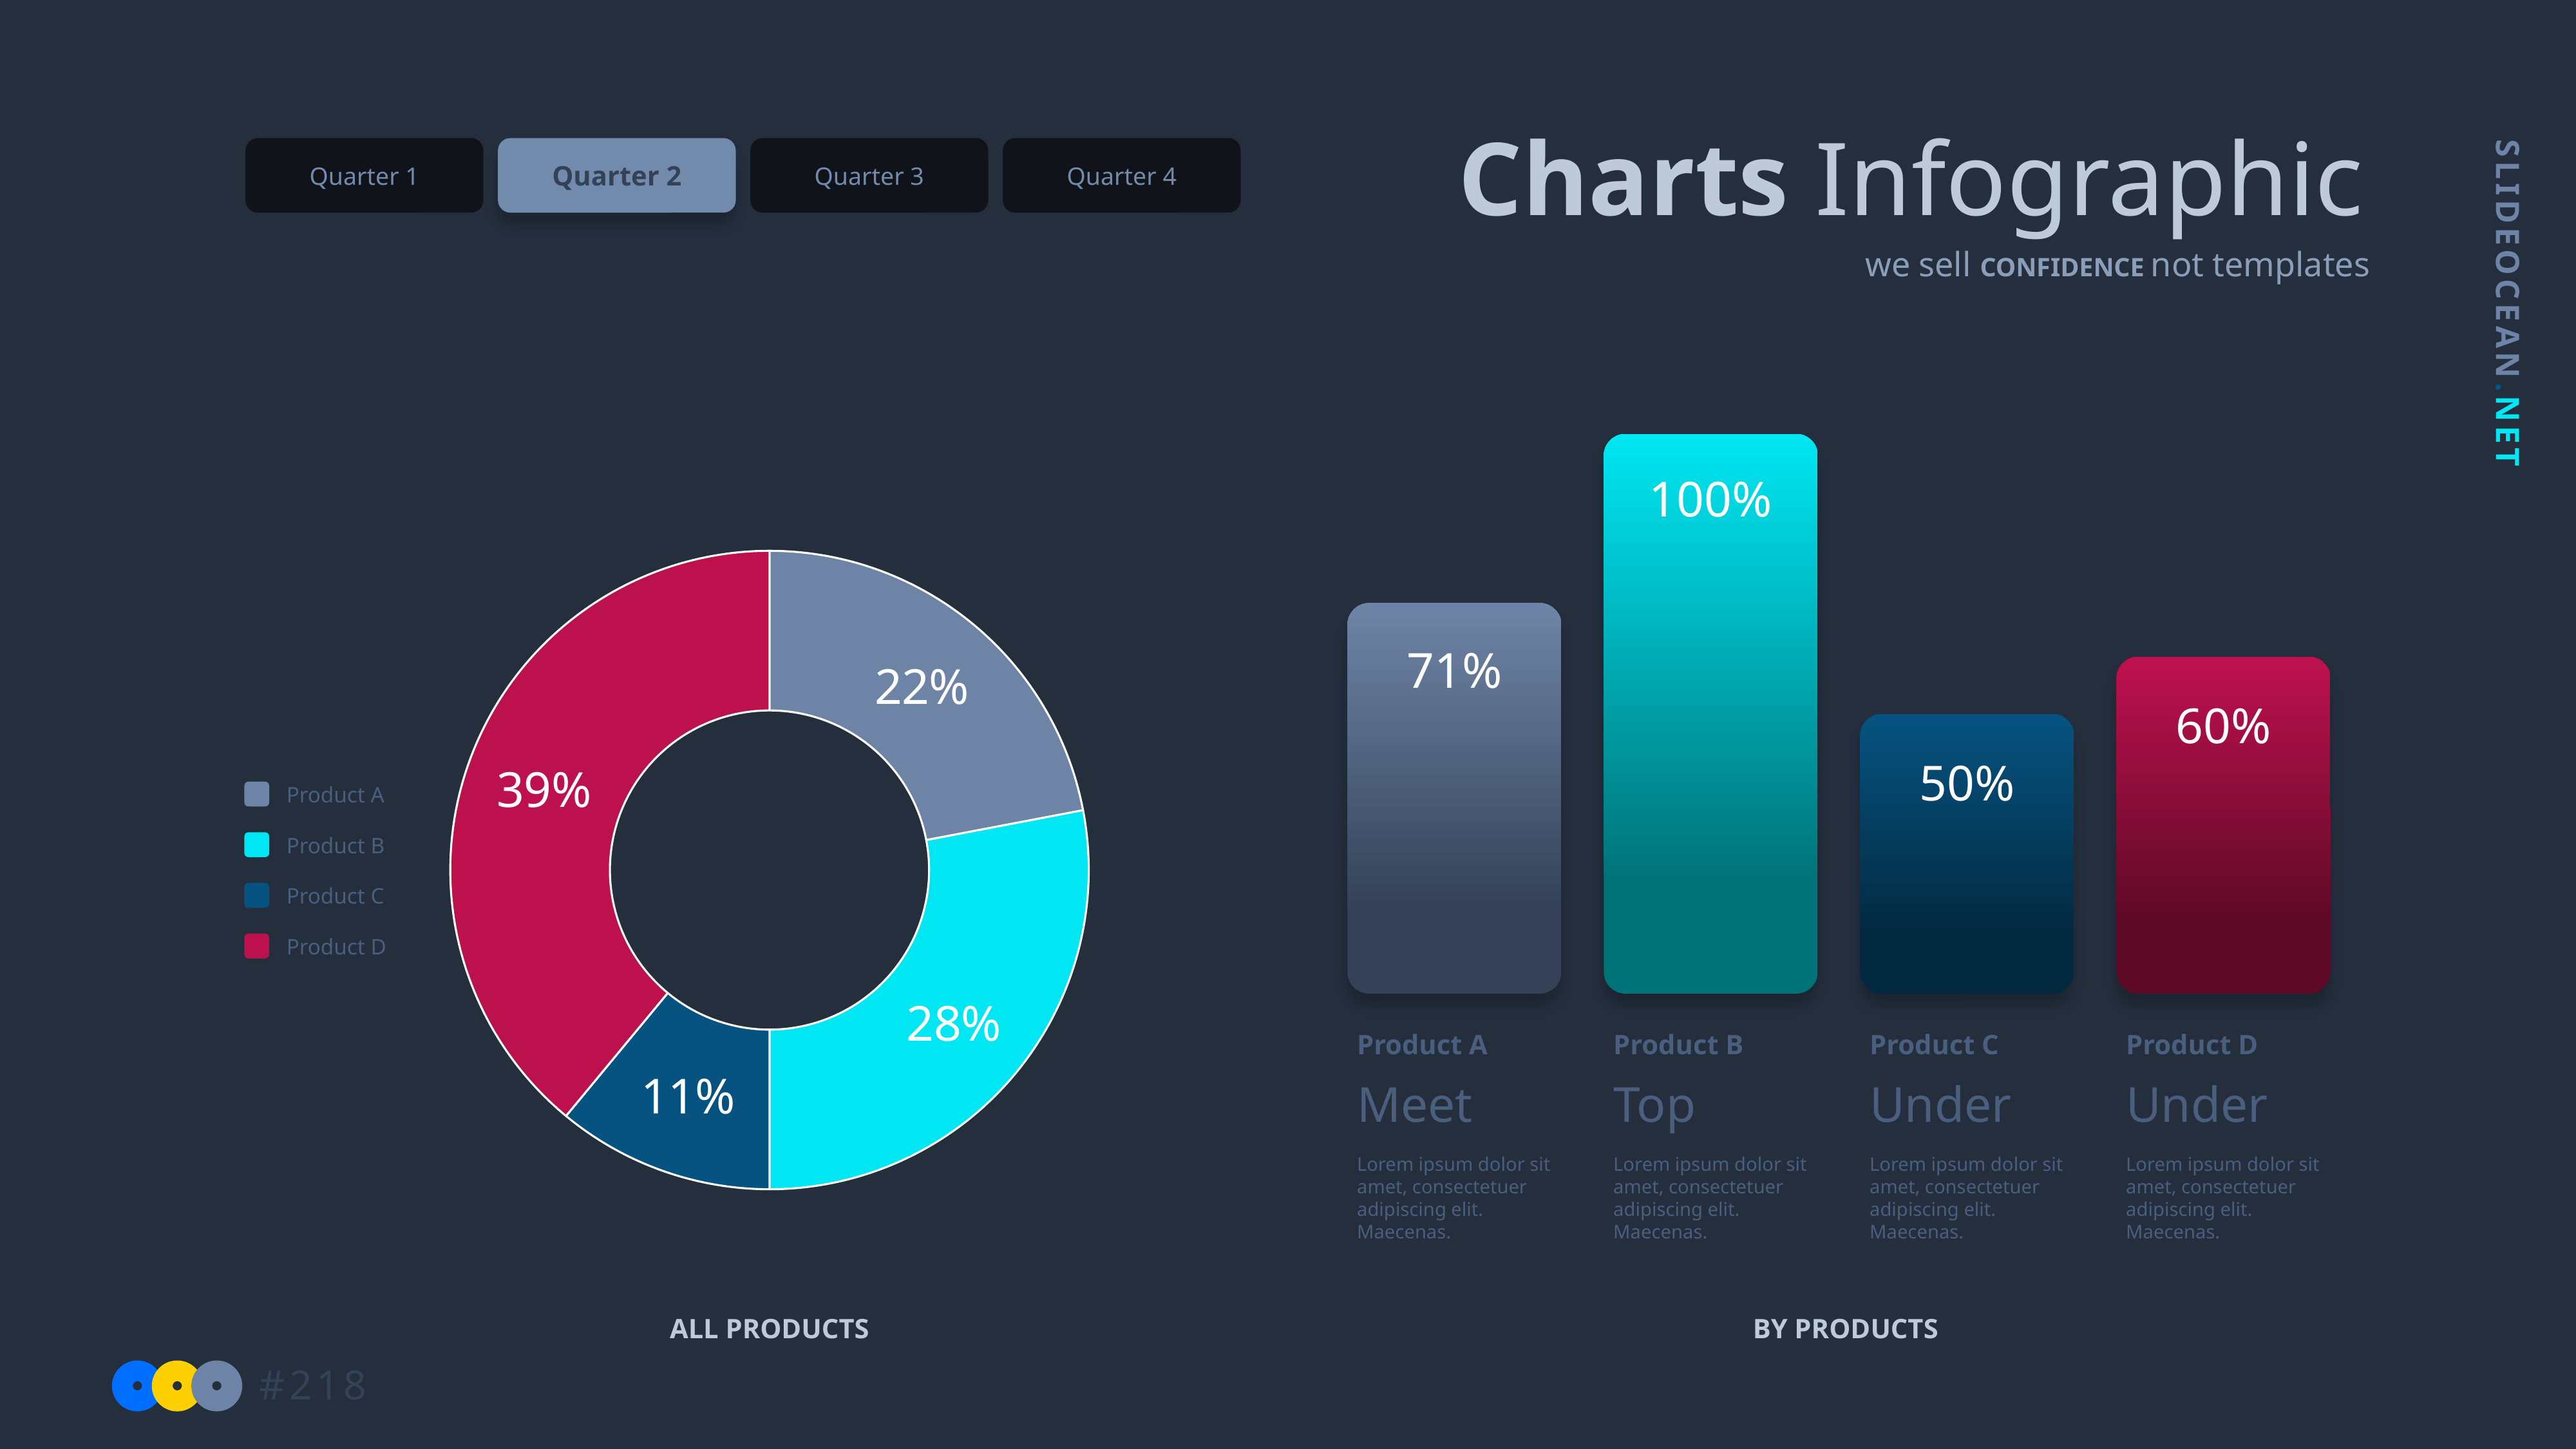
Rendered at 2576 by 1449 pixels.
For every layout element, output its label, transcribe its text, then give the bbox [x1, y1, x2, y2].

text_box #218 [259, 1359, 402, 1408]
text_box [497, 137, 737, 214]
text_box ALL PRODUCTS [585, 1306, 954, 1349]
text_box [1859, 1022, 2075, 1249]
text_box [1001, 137, 1242, 214]
text_box [1602, 433, 1819, 995]
text_box Quarter 2 [532, 154, 702, 196]
text_box 60% [2116, 690, 2331, 759]
text_box [1859, 712, 2076, 995]
text_box BY PRODUCTS [1661, 1306, 2031, 1349]
text_box [2115, 656, 2332, 995]
text_box 100% [1604, 463, 1818, 531]
text_box [1346, 601, 1563, 995]
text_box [1347, 1022, 1562, 1249]
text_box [1603, 1022, 1819, 1249]
text_box [749, 137, 990, 214]
text_box Quarter 4 [1037, 156, 1207, 195]
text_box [2116, 1022, 2331, 1249]
text_box 50% [1860, 748, 2074, 816]
text_box Quarter 1 [279, 156, 450, 195]
text_box [244, 137, 485, 214]
chart [417, 535, 1122, 1205]
text_box we sell CONFIDENCE not templates [1855, 238, 2380, 288]
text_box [243, 775, 450, 965]
text_box Quarter 3 [784, 156, 954, 195]
text_box 71% [1347, 634, 1562, 703]
text_box Charts Infographic [1448, 110, 2373, 241]
